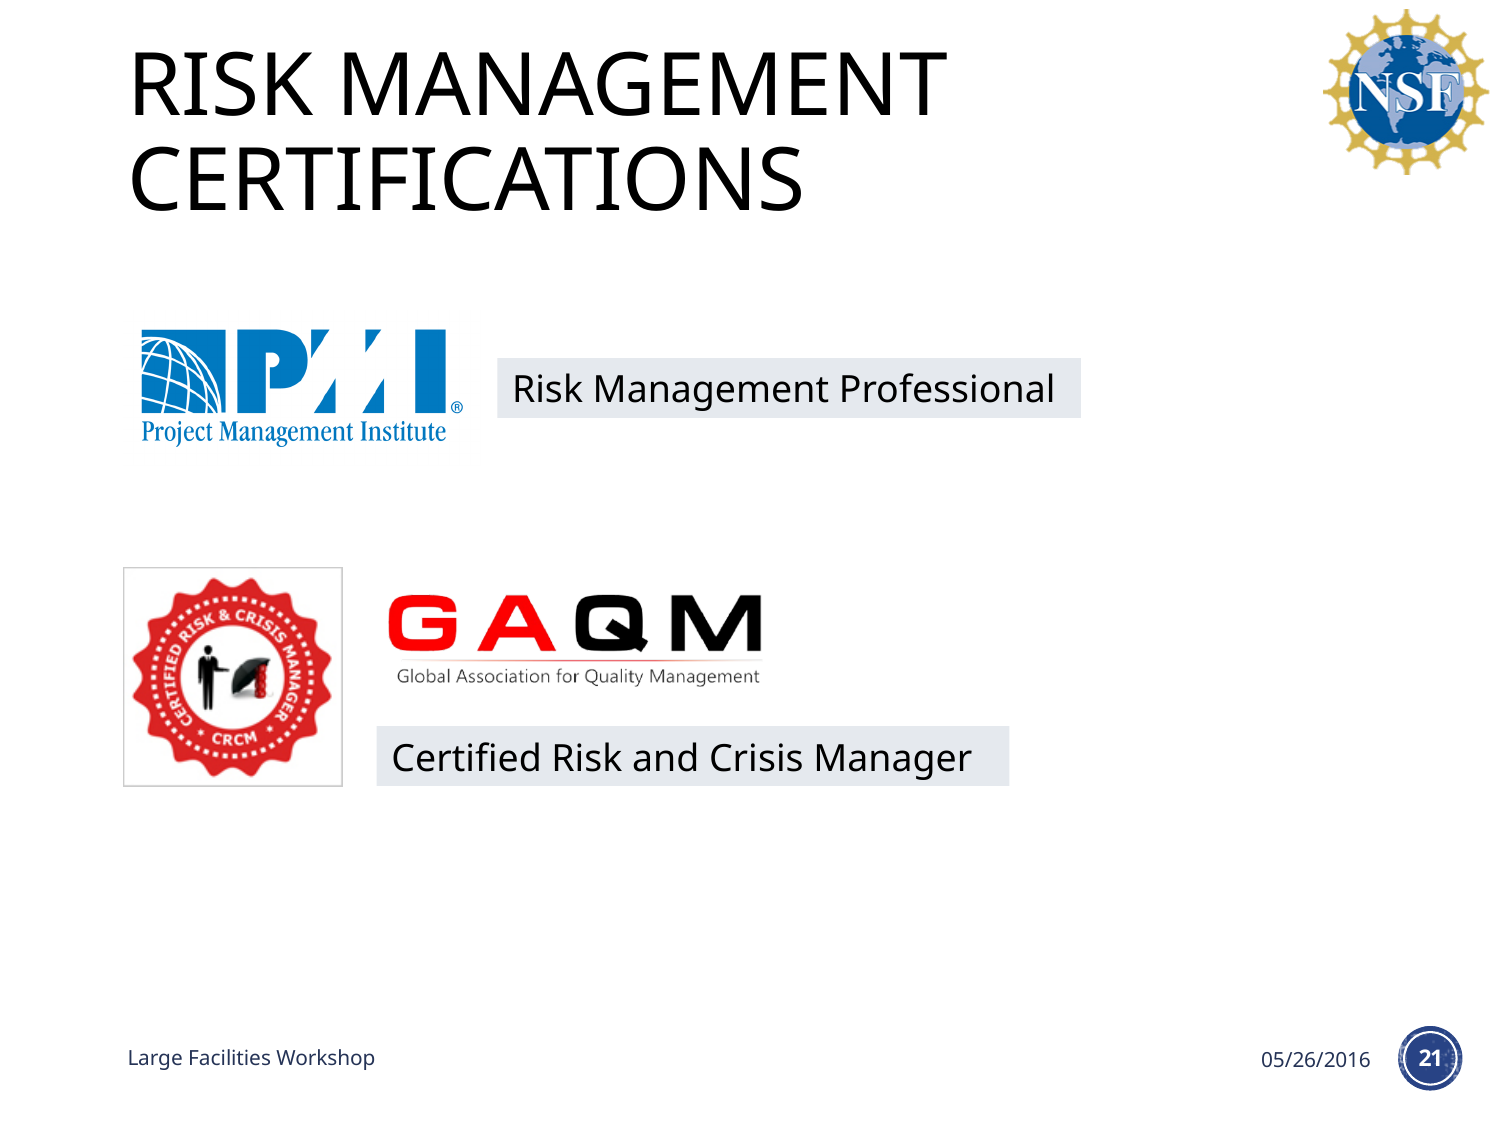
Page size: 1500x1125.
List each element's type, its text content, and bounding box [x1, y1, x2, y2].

slide_number 21 [1391, 1028, 1471, 1089]
text_box Certified Risk and Crisis Manager [376, 726, 1010, 786]
footer Large Facilities Workshop [112, 1028, 891, 1089]
picture [123, 310, 481, 466]
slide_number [982, 1028, 1386, 1089]
title Risk Management Certifications [112, 79, 1388, 190]
picture [1323, 9, 1490, 175]
picture [376, 571, 772, 687]
picture [123, 567, 343, 787]
text_box Risk Management Professional [497, 358, 1081, 418]
